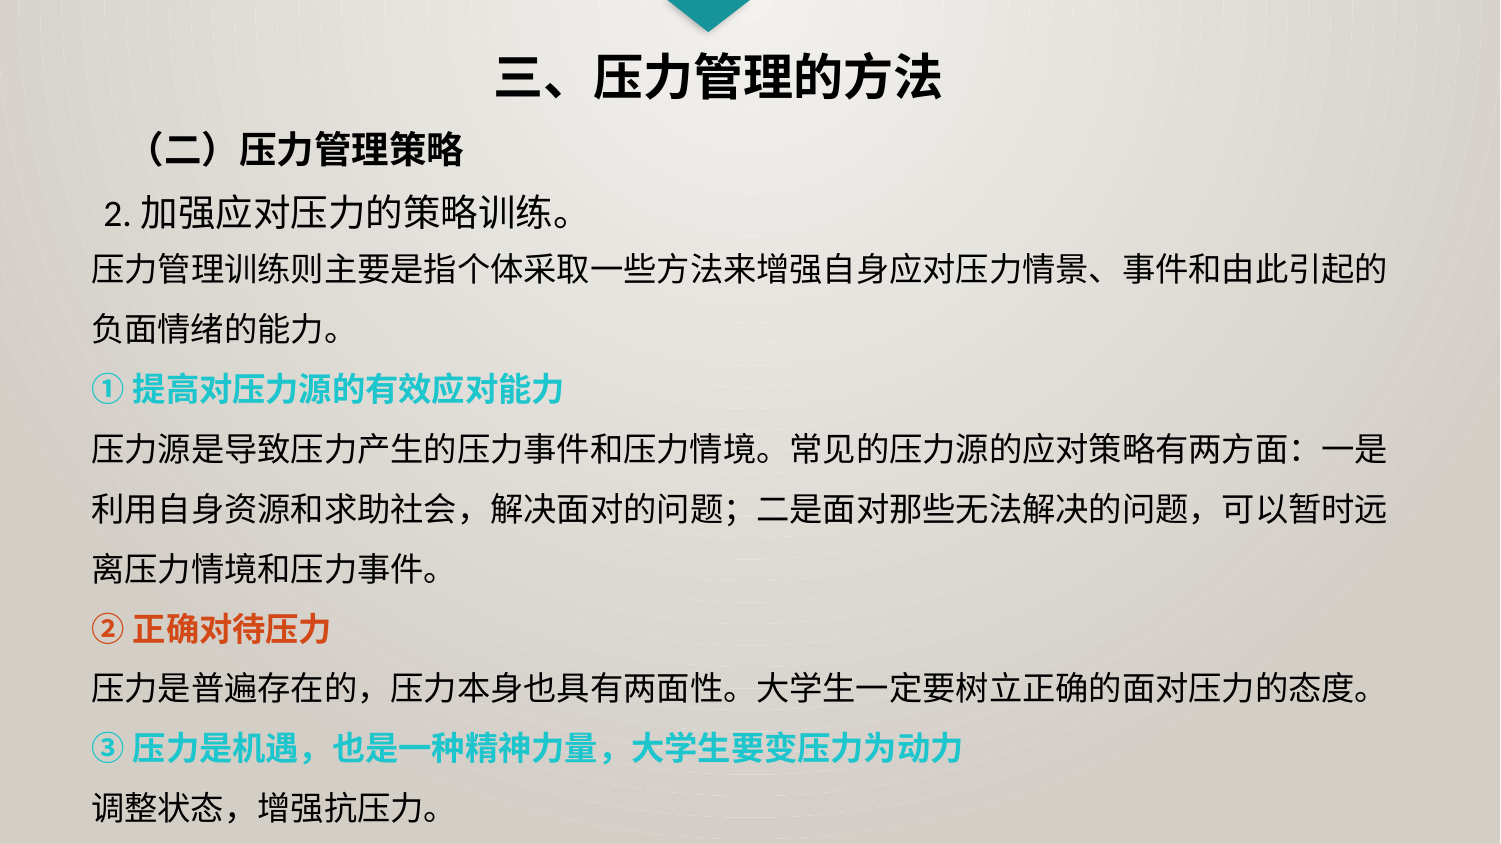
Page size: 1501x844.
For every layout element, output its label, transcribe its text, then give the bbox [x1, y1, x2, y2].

text_box 压力管理训练则主要是指个体采取一些方法来增强自身应对压力情景、事件和由此引起的负面情绪的能力。 ①提高对压力源的有效应对能力 压力源是导致压力产生的压力事件和压力情境。常见的压力源的应对策略有两方面：一是利用自身资源和求助社会，解决面对的问题；二是面对那些无法解决的问题，可以暂时远离压力情境和压力事件。 ②正确对待压力 压力是普遍存在的，压力本身也具有两面性。大学生一定要树立正确的面对压力的态度。 ③压力是机遇，也是一种精神力量，大学生要变压力为动力 调整状态，增强抗压力。 [76, 221, 1413, 835]
text_box [665, 0, 752, 34]
text_box 三、压力管理的方法 [478, 37, 963, 113]
text_box （二）压力管理策略 [112, 119, 557, 179]
text_box 2.加强应对压力的策略训练。 [88, 181, 839, 242]
